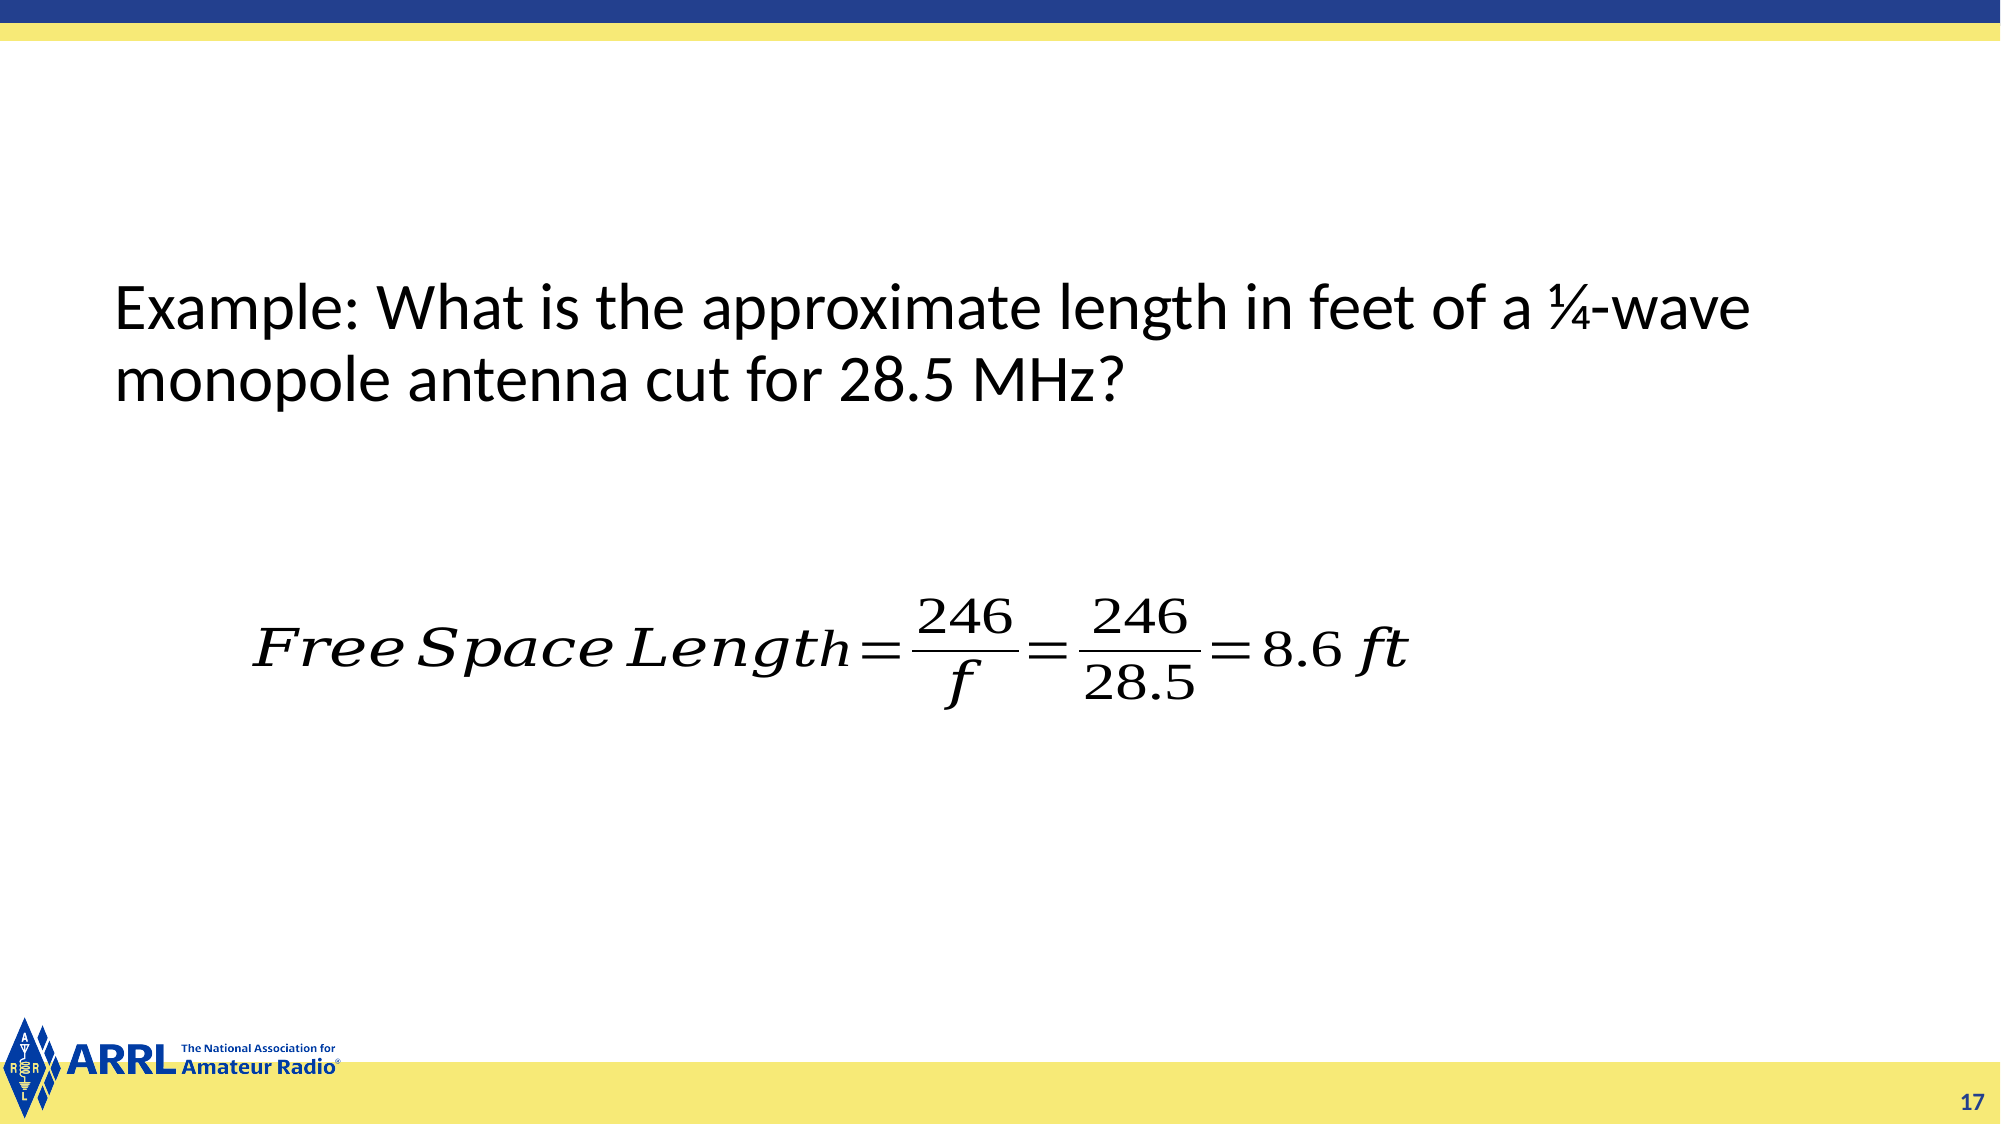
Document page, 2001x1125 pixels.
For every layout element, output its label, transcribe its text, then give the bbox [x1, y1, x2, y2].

picture [1, 1015, 342, 1121]
title Example: What is the approximate length in feet of a 1⁄4-wave monopole antenna cut for 28.5 MHz? [99, 249, 1900, 438]
